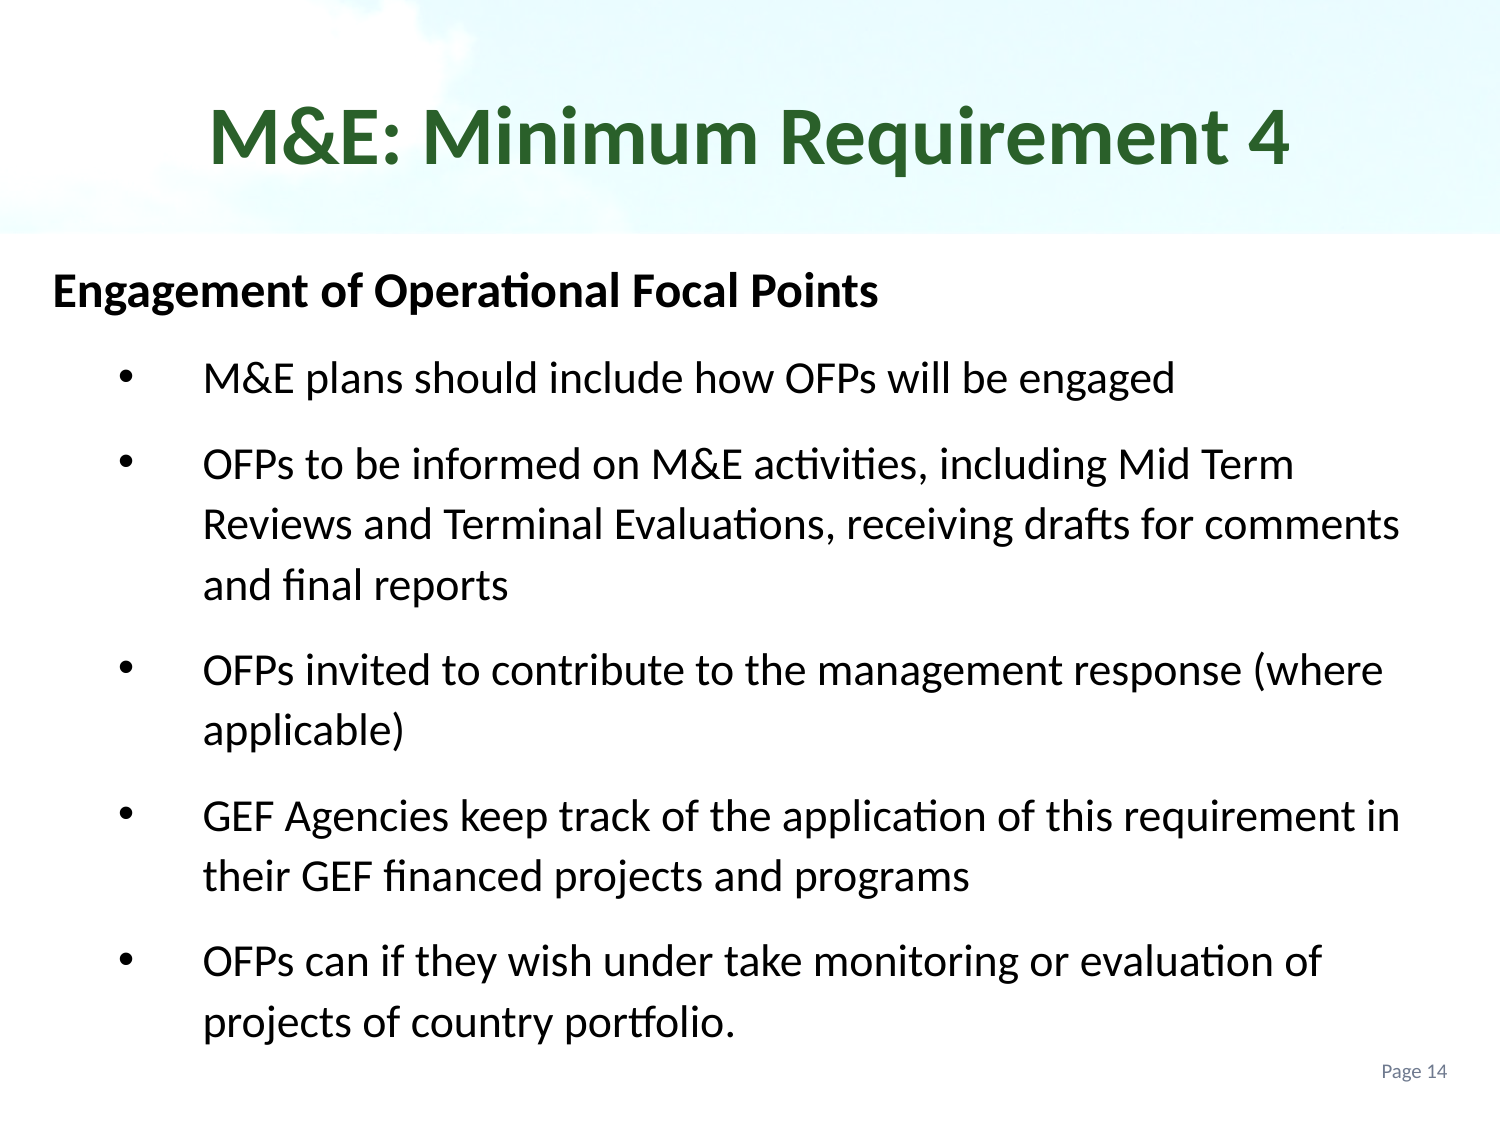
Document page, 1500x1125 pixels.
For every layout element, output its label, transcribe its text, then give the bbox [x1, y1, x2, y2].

title M&E: Minimum Requirement 4 [37, 37, 1463, 225]
list Engagement of Operational Focal Points M&E plans should include how OFPs will be engaged OFPs to be informed on M&E activities, including Mid Term Reviews and Terminal Evaluations, receiving drafts for comments and final reports OFPs invited to contribute to the management response (where applicable) GEF Agencies keep track of the application of this requirement in their GEF financed projects and programs OFPs can if they wish under take monitoring or evaluation of projects of country portfolio. [37, 249, 1463, 1088]
